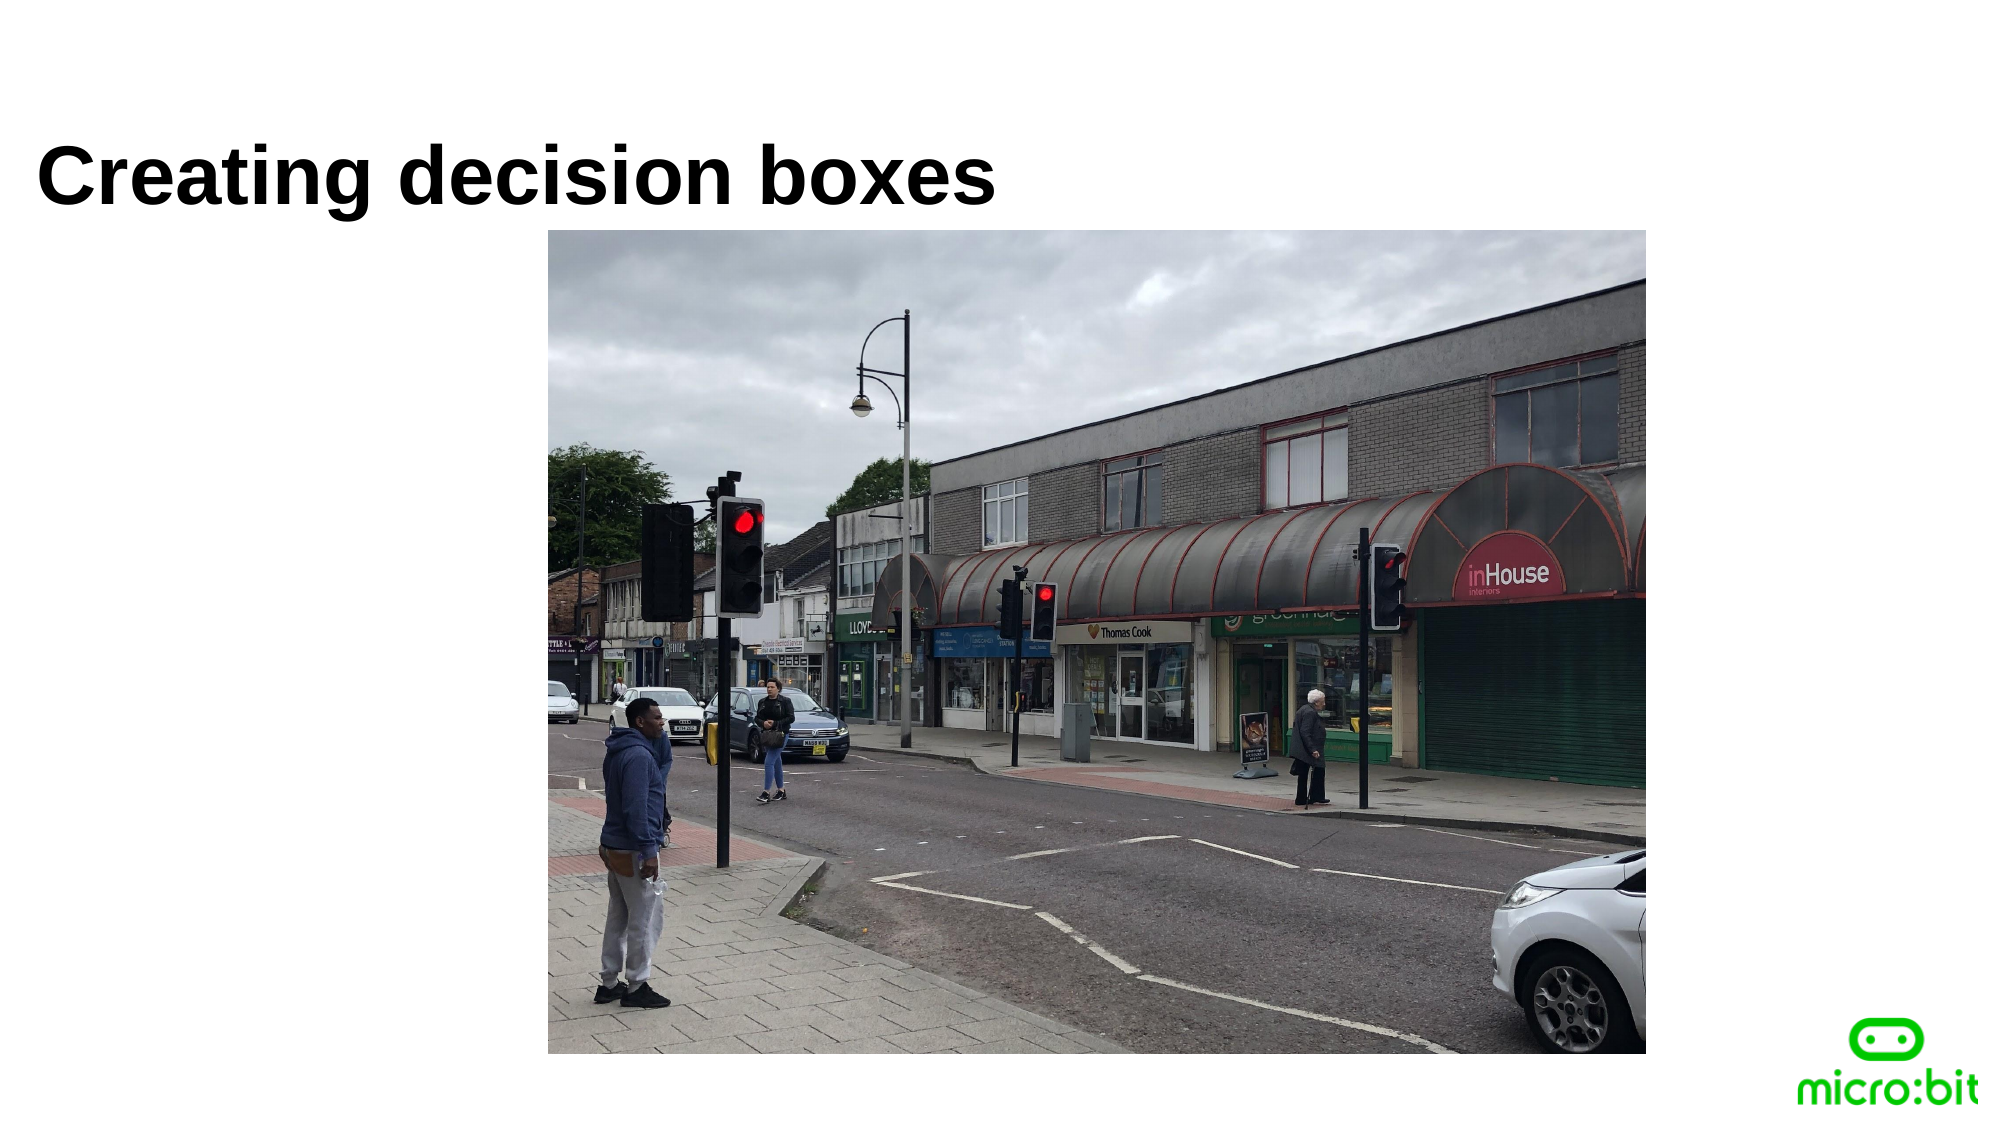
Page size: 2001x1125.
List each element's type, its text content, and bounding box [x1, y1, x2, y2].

text_box Creating decision boxes [21, 27, 1952, 851]
picture [547, 230, 1646, 1054]
picture [1797, 1017, 1978, 1106]
